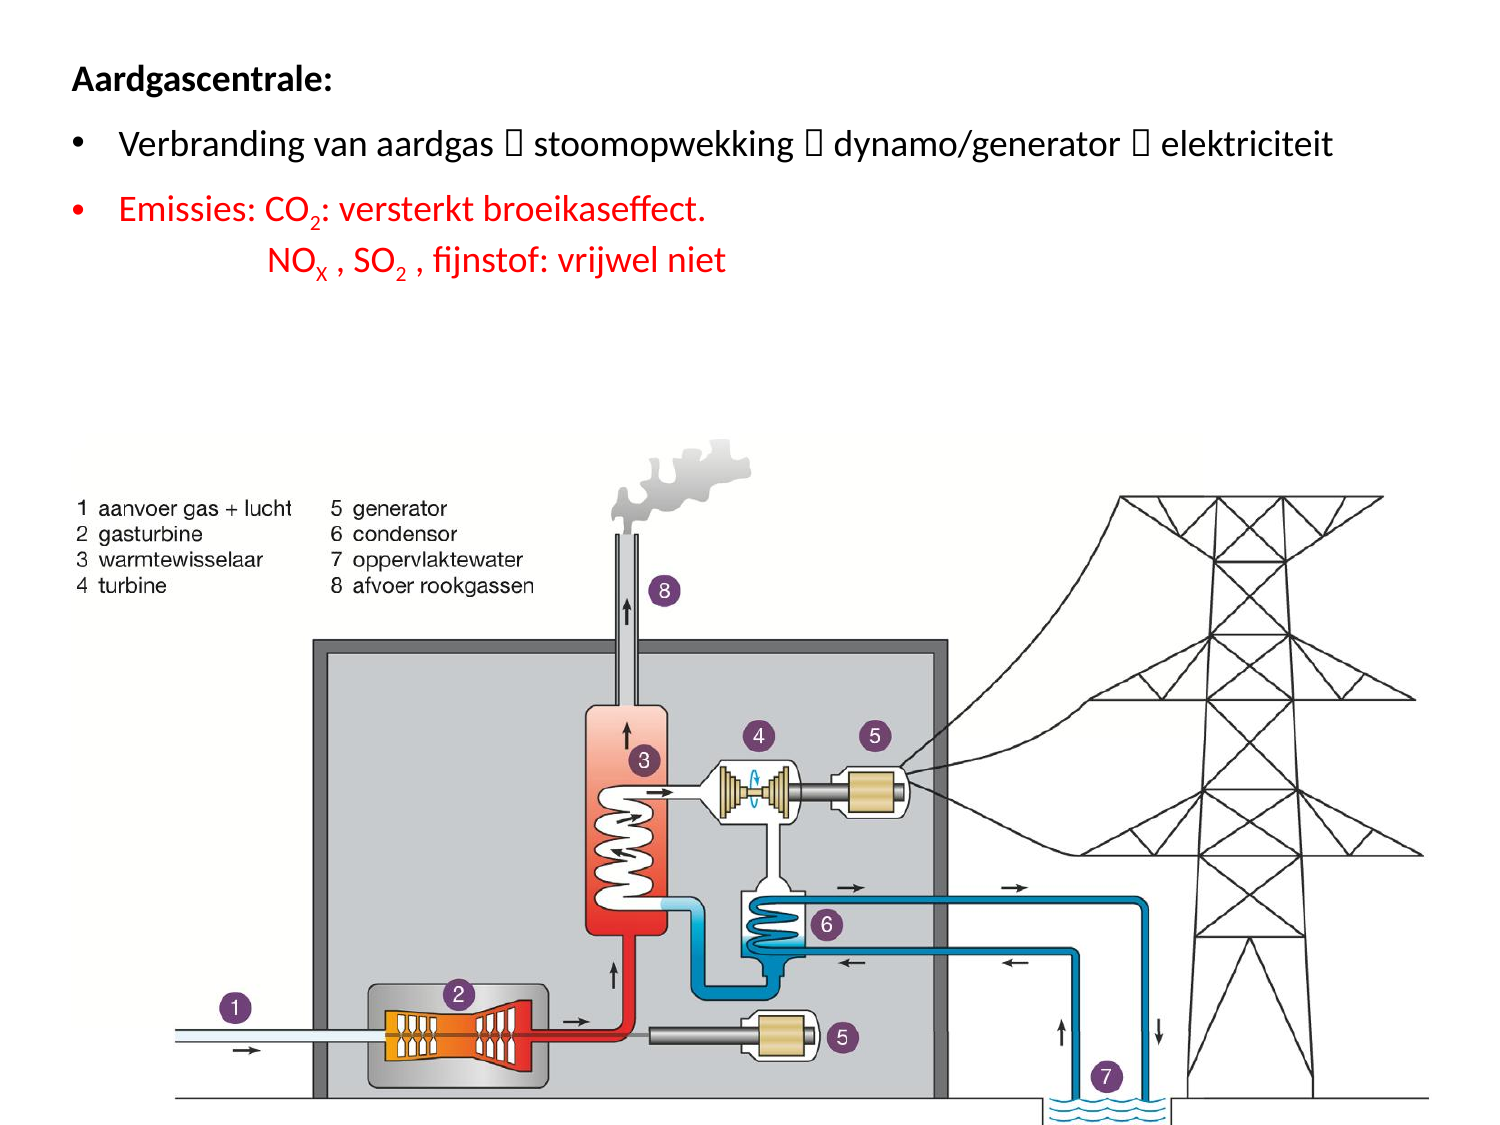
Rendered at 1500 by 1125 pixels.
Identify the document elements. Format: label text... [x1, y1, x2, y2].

text_box Aardgascentrale: Verbranding van aardgas  stoomopwekking  dynamo/generator  elektriciteit Emissies: CO2: versterkt broeikaseffect. NOX , SO2 , fijnstof: vrijwel niet [56, 46, 1489, 314]
picture [68, 419, 1432, 1125]
